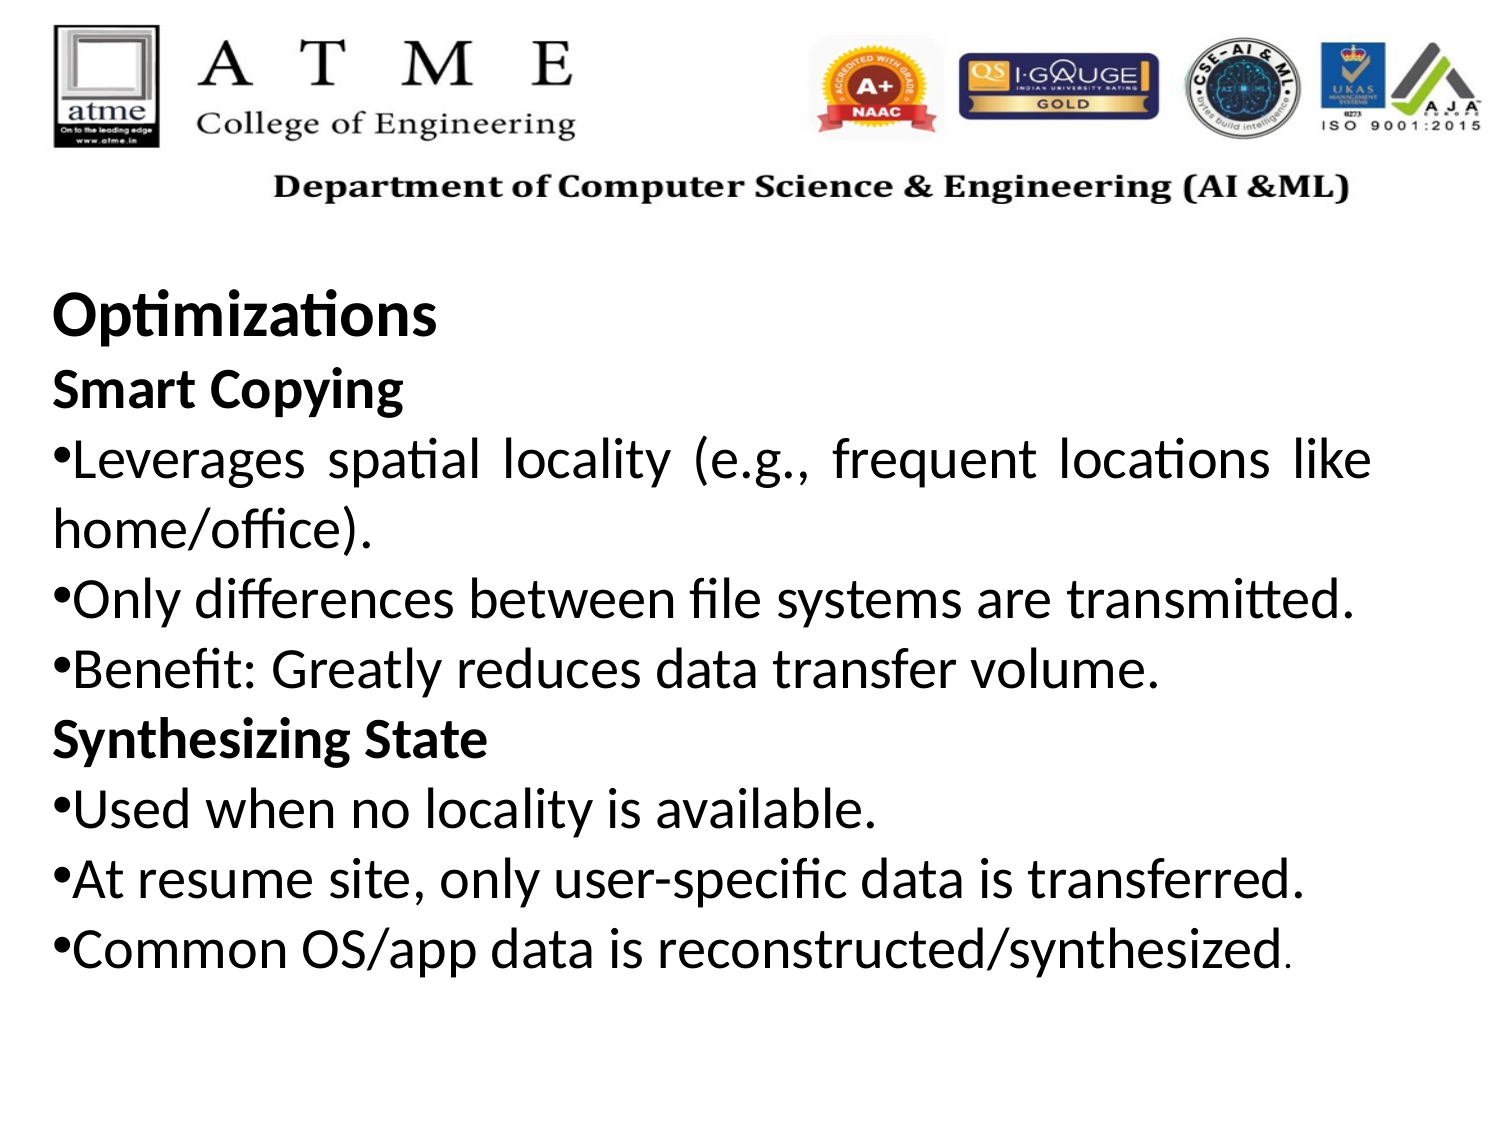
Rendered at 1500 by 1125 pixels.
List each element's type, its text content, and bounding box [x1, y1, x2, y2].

picture [24, 0, 1500, 226]
text_box Optimizations Smart Copying Leverages spatial locality (e.g., frequent locations like home/office). Only differences between file systems are transmitted. Benefit: Greatly reduces data transfer volume. Synthesizing State Used when no locality is available. At resume site, only user-specific data is transferred. Common OS/app data is reconstructed/synthesized. [37, 262, 1388, 987]
